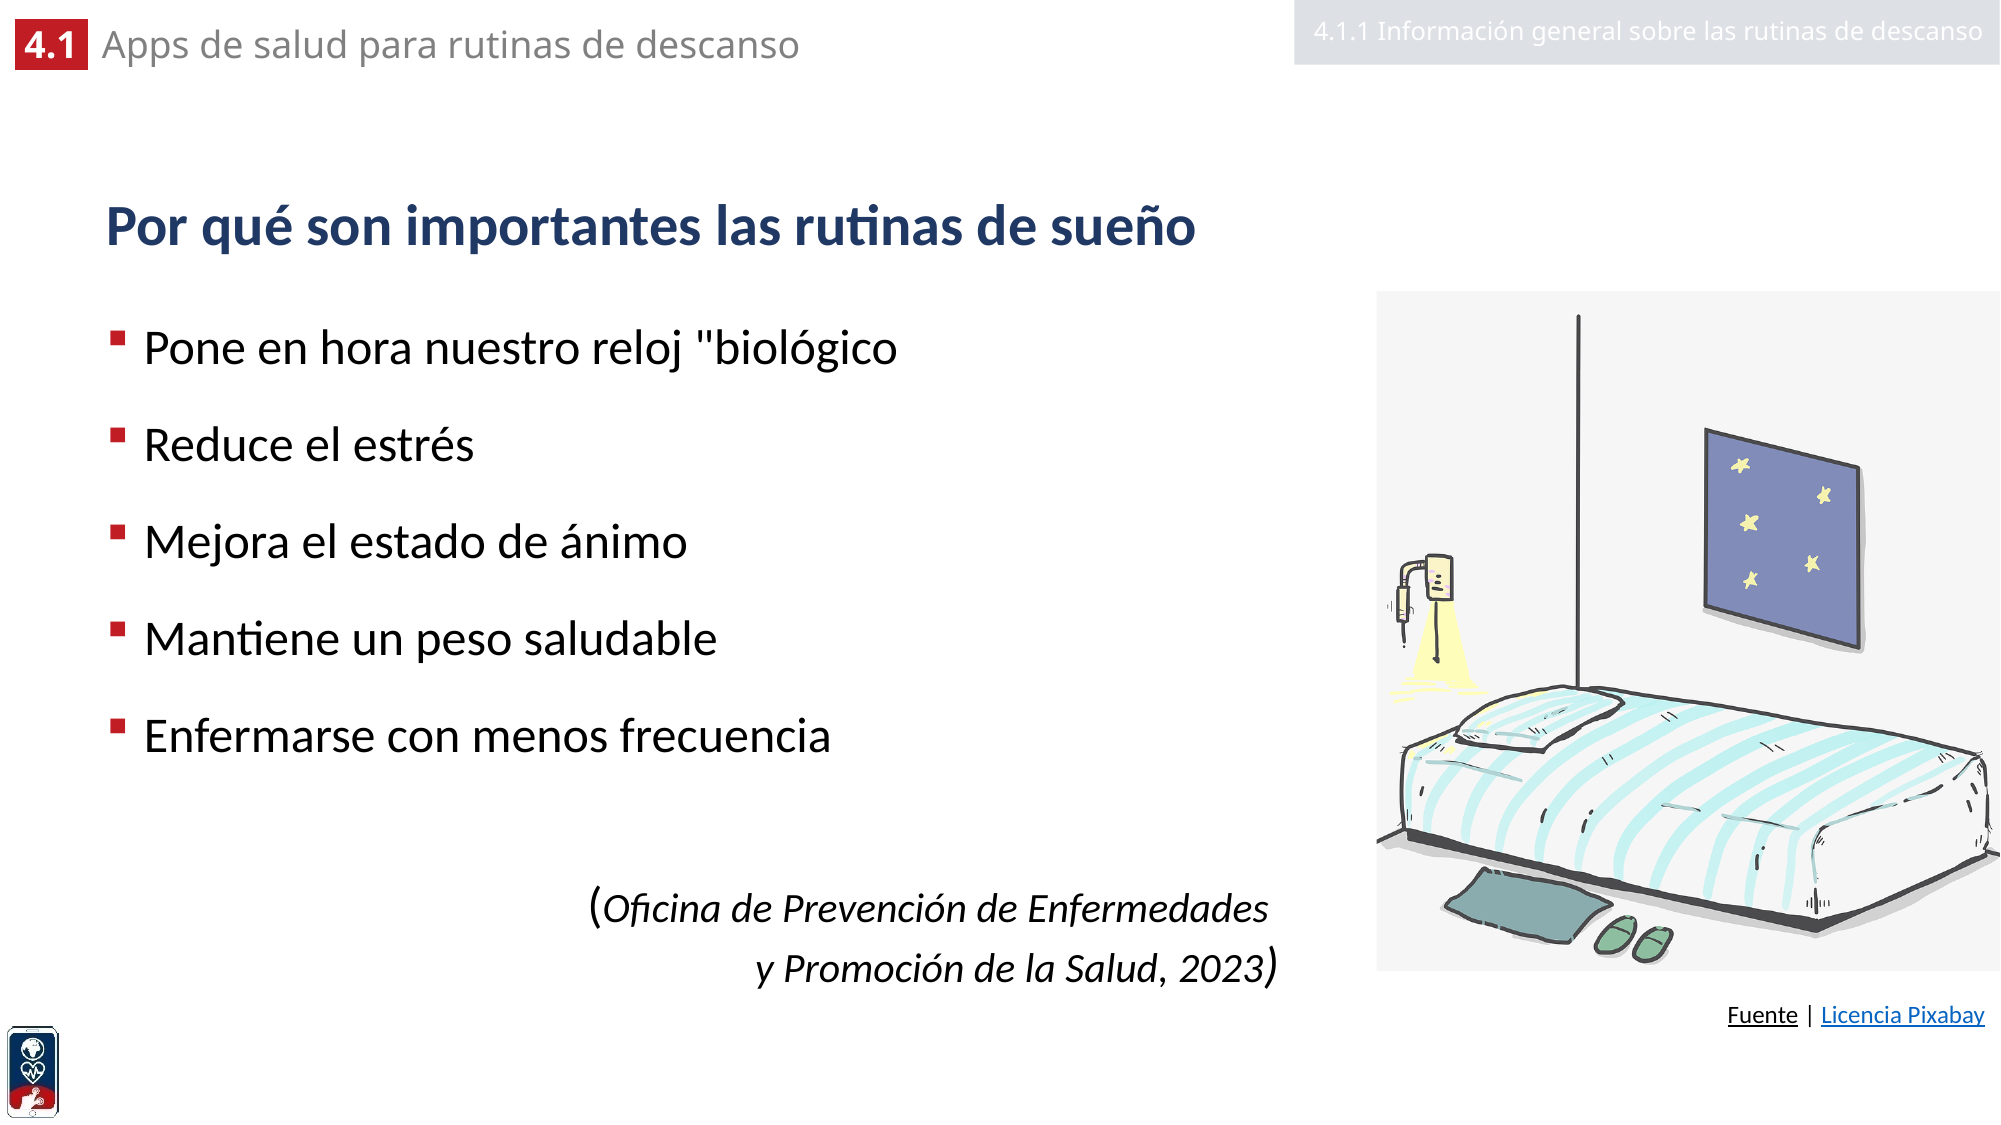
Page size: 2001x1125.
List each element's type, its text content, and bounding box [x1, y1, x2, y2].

list Pone en hora nuestro reloj "biológico Reduce el estrés Mejora el estado de ánimo Mantiene un peso saludable Enfermarse con menos frecuencia (Oficina de Prevención de Enfermedades y Promoción de la Salud, 2023) [91, 295, 1294, 1063]
title Por qué son importantes las rutinas de sueño [91, 177, 1906, 277]
picture [7, 1026, 59, 1118]
picture [1376, 291, 2000, 971]
text_box 4.1.1 Información general sobre las rutinas de descanso [1294, 0, 2000, 65]
text_box Fuente | Licencia Pixabay [1604, 991, 2000, 1036]
